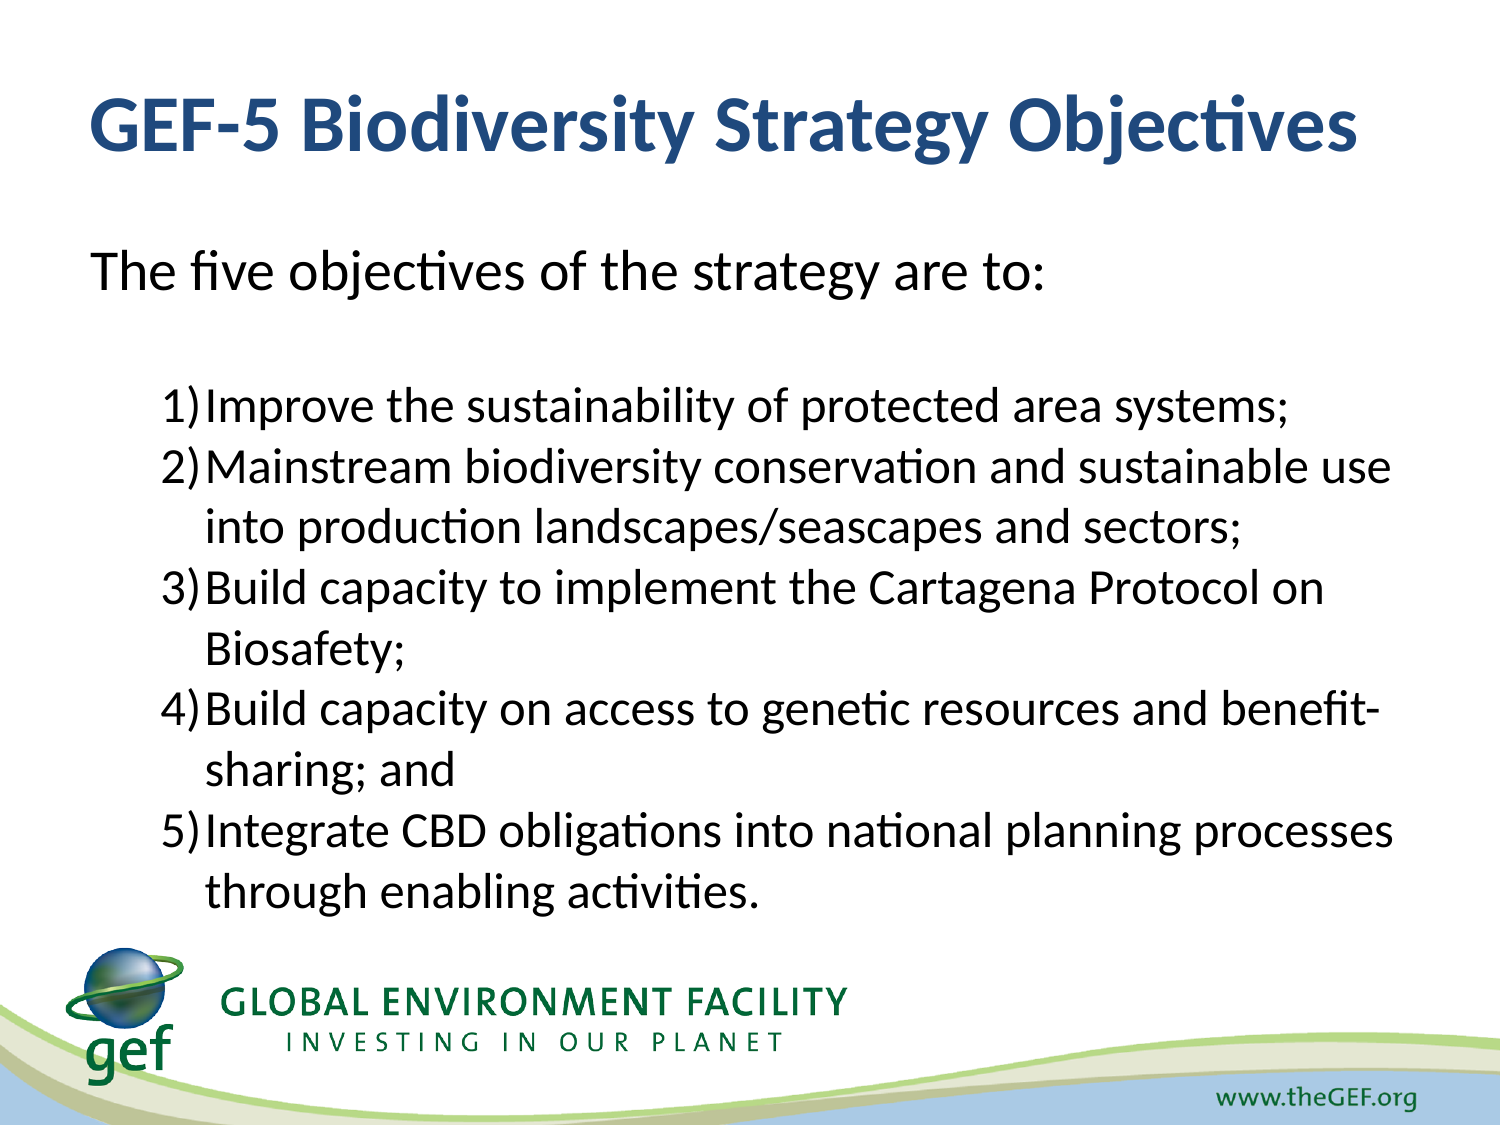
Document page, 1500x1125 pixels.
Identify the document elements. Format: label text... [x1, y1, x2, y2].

title GEF-5 Biodiversity Strategy Objectives [49, 24, 1401, 213]
list The five objectives of the strategy are to: Improve the sustainability of protected area systems; Mainstream biodiversity conservation and sustainable use into production landscapes/seascapes and sectors; Build capacity to implement the Cartagena Protocol on Biosafety; Build capacity on access to genetic resources and benefit-sharing; and Integrate CBD obligations into national planning processes through enabling activities. [74, 224, 1426, 938]
picture [0, 920, 1500, 1125]
